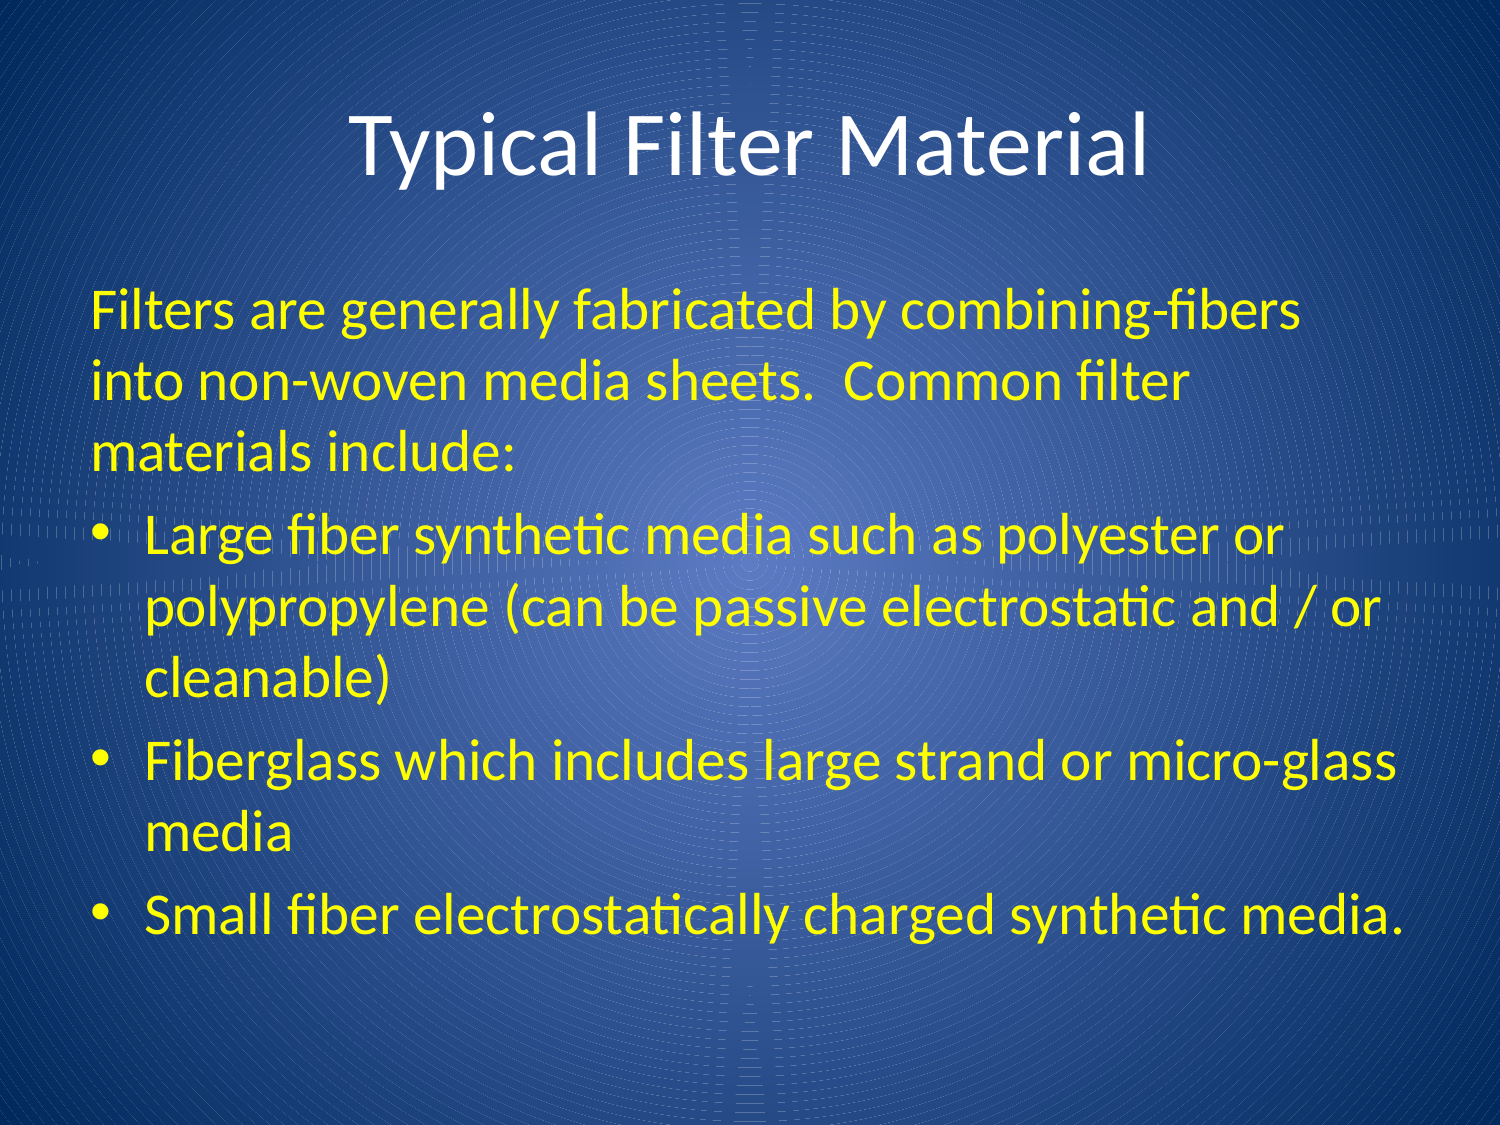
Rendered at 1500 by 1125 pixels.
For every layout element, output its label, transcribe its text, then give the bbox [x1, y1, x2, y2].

title Typical Filter Material [75, 45, 1425, 233]
list Filters are generally fabricated by combining fibers into non-woven media sheets. Common filter materials include: Large fiber synthetic media such as polyester or polypropylene (can be passive electrostatic and / or cleanable) Fiberglass which includes large strand or micro-glass media Small fiber electrostatically charged synthetic media. [75, 262, 1425, 1005]
